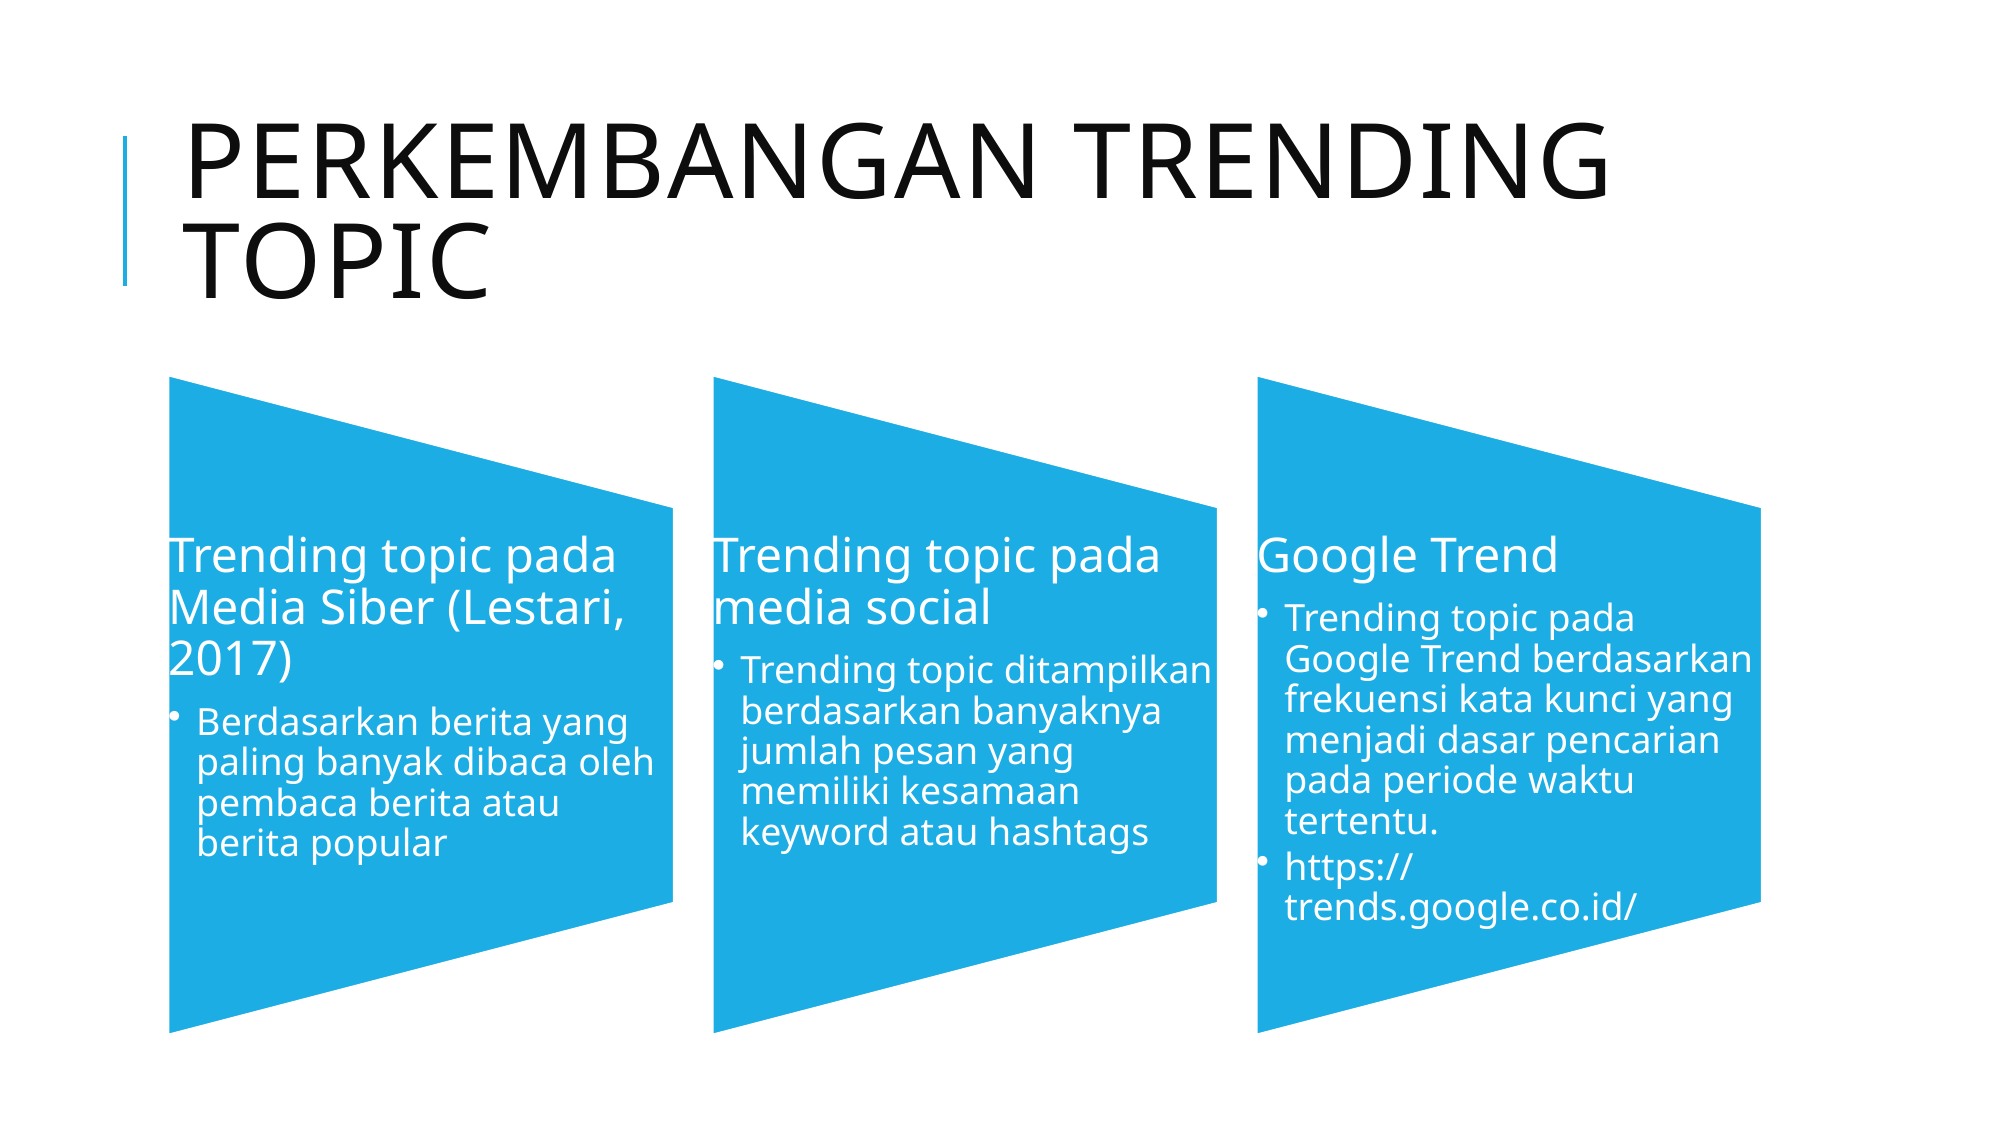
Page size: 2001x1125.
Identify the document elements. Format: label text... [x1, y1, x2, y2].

title Perkembangan Trending topic [168, 96, 1763, 342]
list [167, 374, 1763, 1036]
